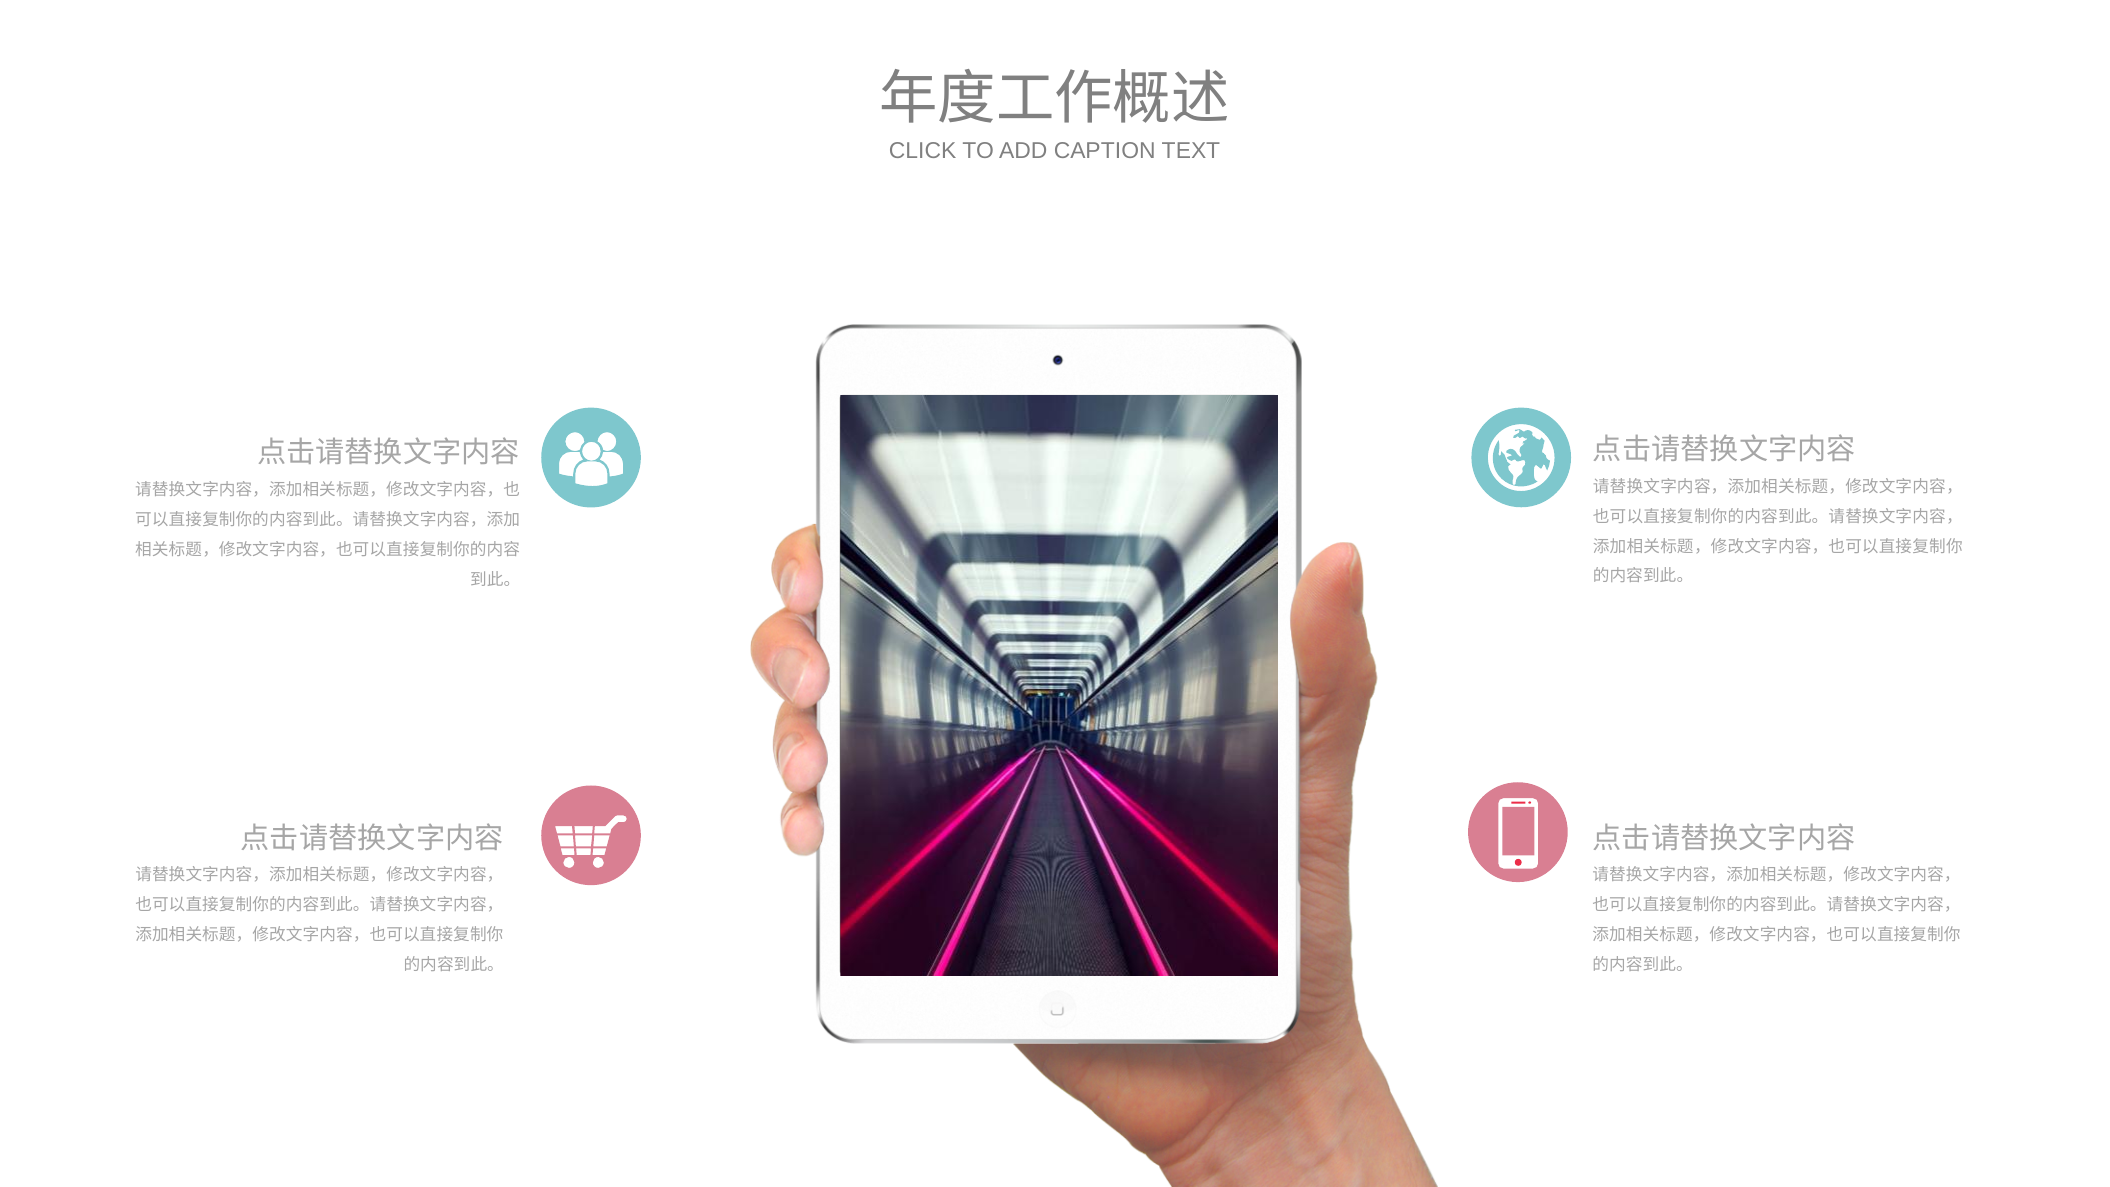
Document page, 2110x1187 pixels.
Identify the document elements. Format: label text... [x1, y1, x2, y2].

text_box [1468, 782, 1964, 976]
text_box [1471, 407, 1964, 588]
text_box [750, 324, 1438, 1187]
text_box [133, 407, 641, 591]
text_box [133, 785, 641, 976]
text_box CLICK TO ADD CAPTION TEXT [865, 135, 1245, 163]
text_box 年度工作概述 [865, 60, 1245, 131]
